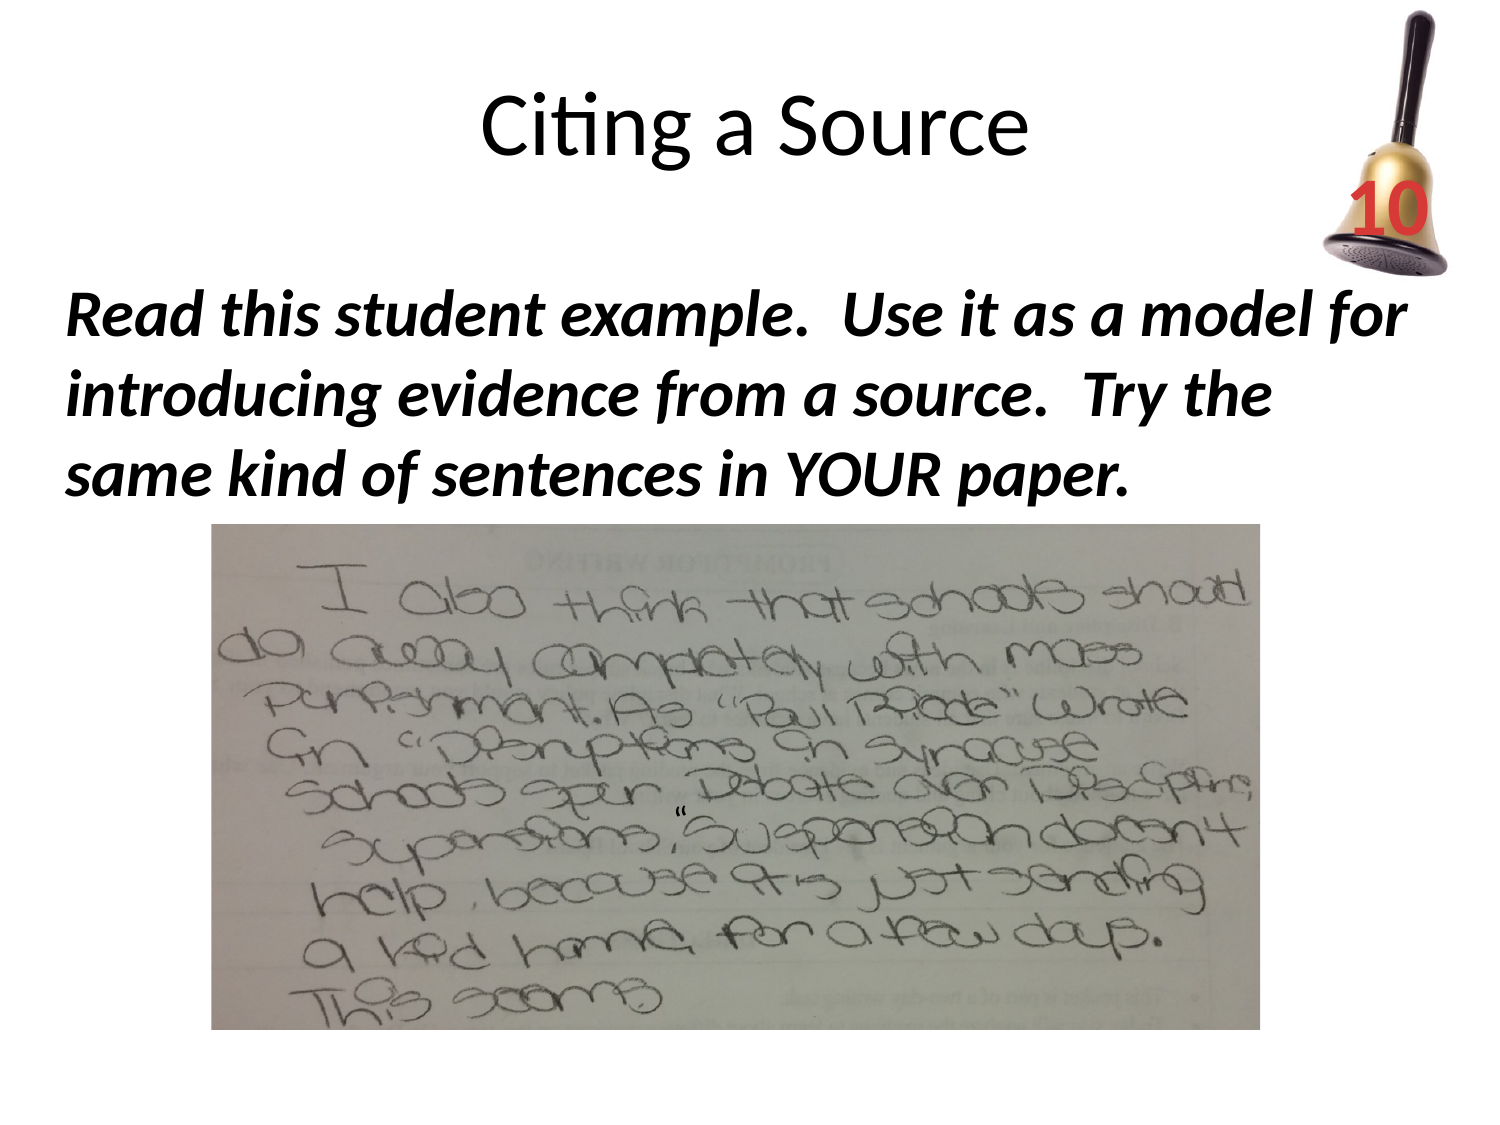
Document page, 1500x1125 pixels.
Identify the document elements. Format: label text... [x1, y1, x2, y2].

picture [211, 524, 1261, 1030]
subtitle Read this student example. Use it as a model for introducing evidence from a source. Try the same kind of sentences in YOUR paper. [50, 262, 1438, 1063]
picture [1262, 6, 1500, 283]
title Citing a Source [37, 24, 1257, 213]
